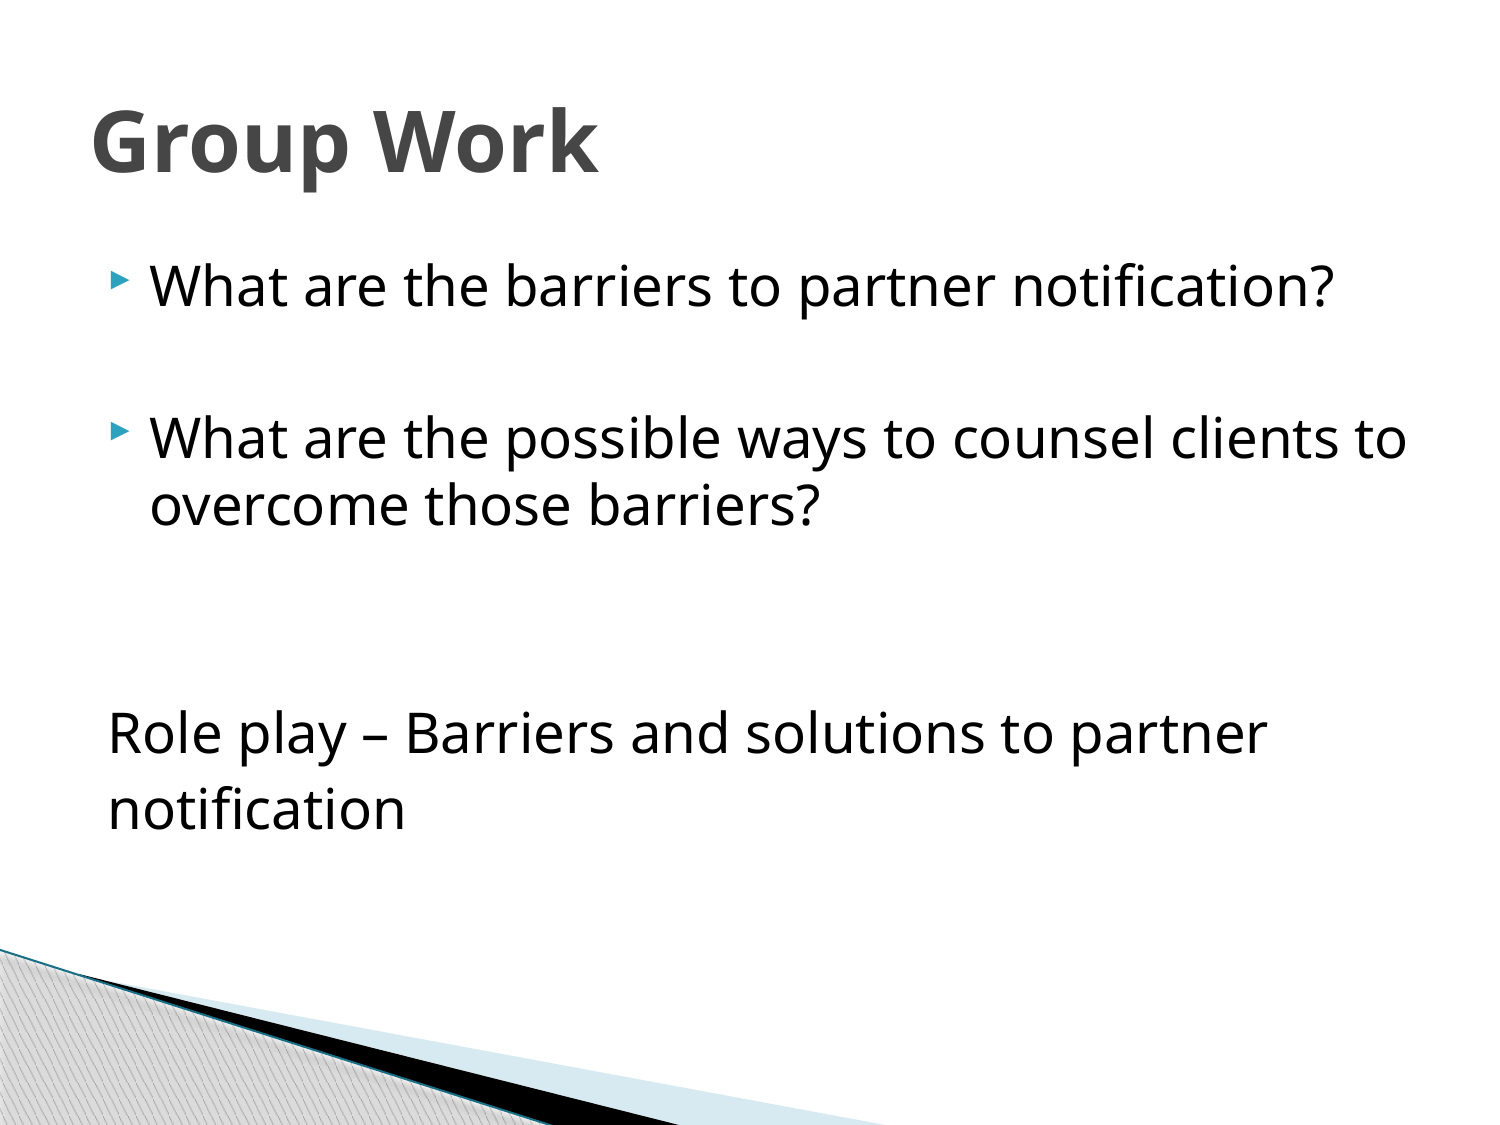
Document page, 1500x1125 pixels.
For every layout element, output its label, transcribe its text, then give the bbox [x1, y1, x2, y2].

title Group Work [75, 45, 1425, 233]
list What are the barriers to partner notification? What are the possible ways to counsel clients to overcome those barriers? Role play – Barriers and solutions to partner notification [75, 243, 1425, 986]
